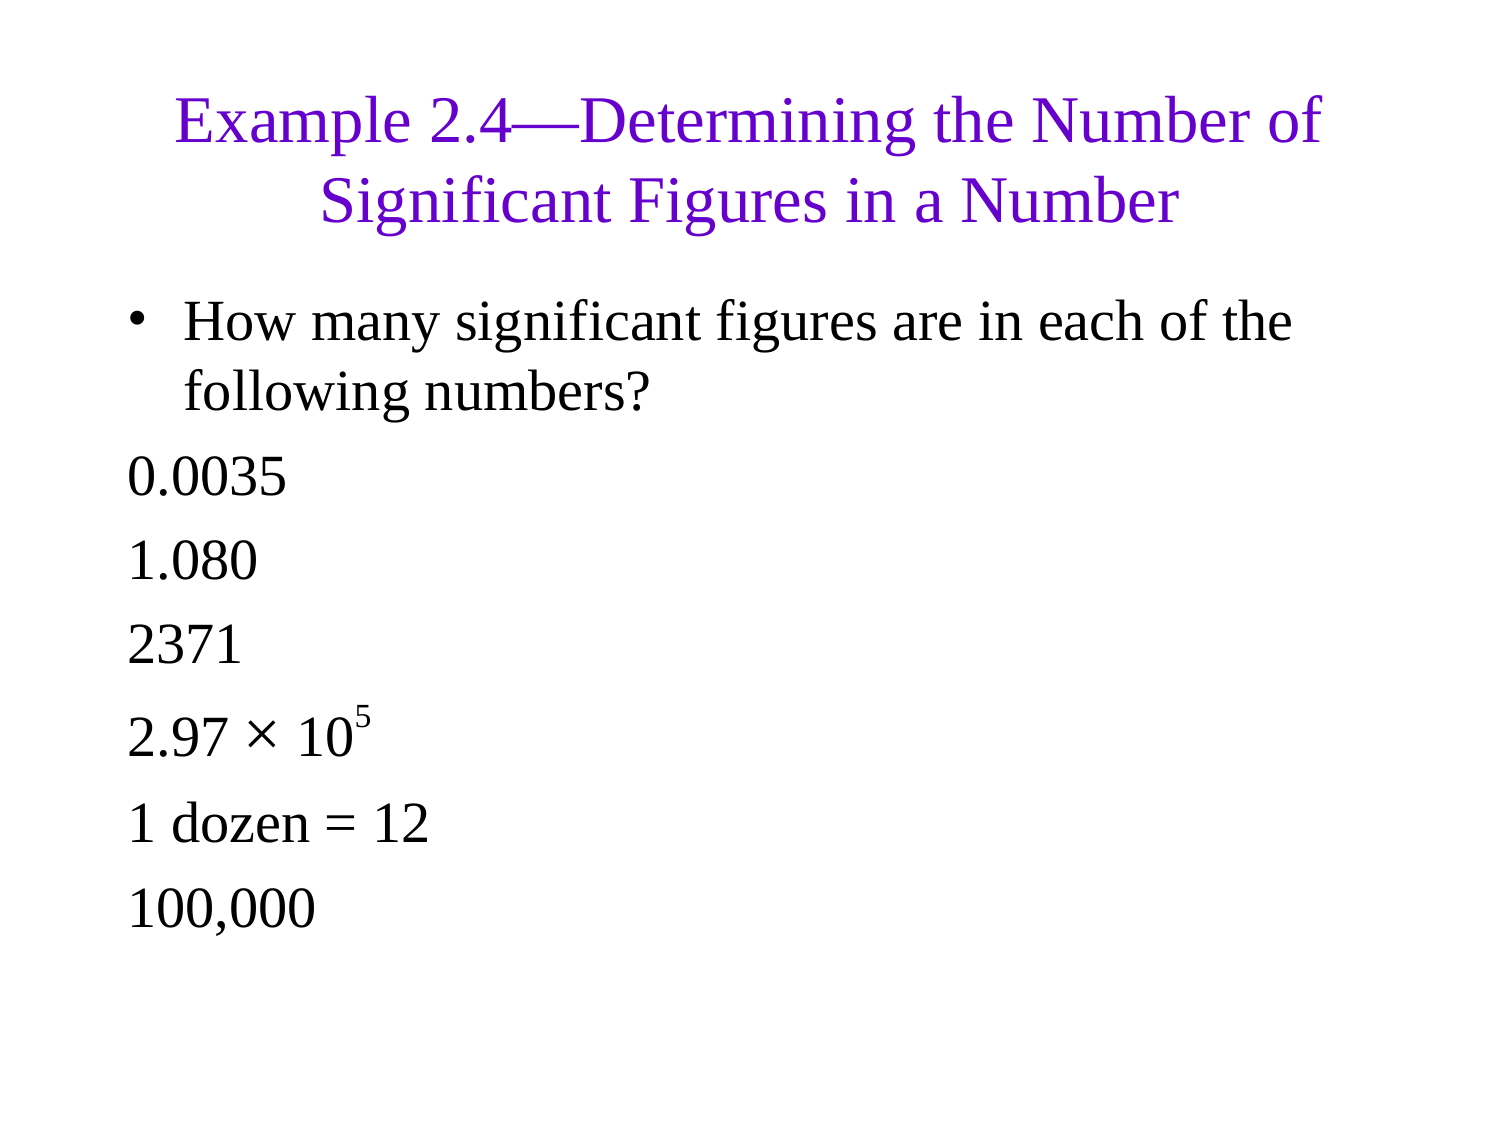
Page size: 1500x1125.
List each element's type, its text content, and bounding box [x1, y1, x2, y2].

text_box Example 2.4—Determining the Number of Significant Figures in a Number [112, 62, 1388, 250]
text_box How many significant figures are in each of the following numbers? 0.0035 1.080 2371 2.97 × 105 1 dozen = 12 100,000 [112, 274, 1388, 950]
